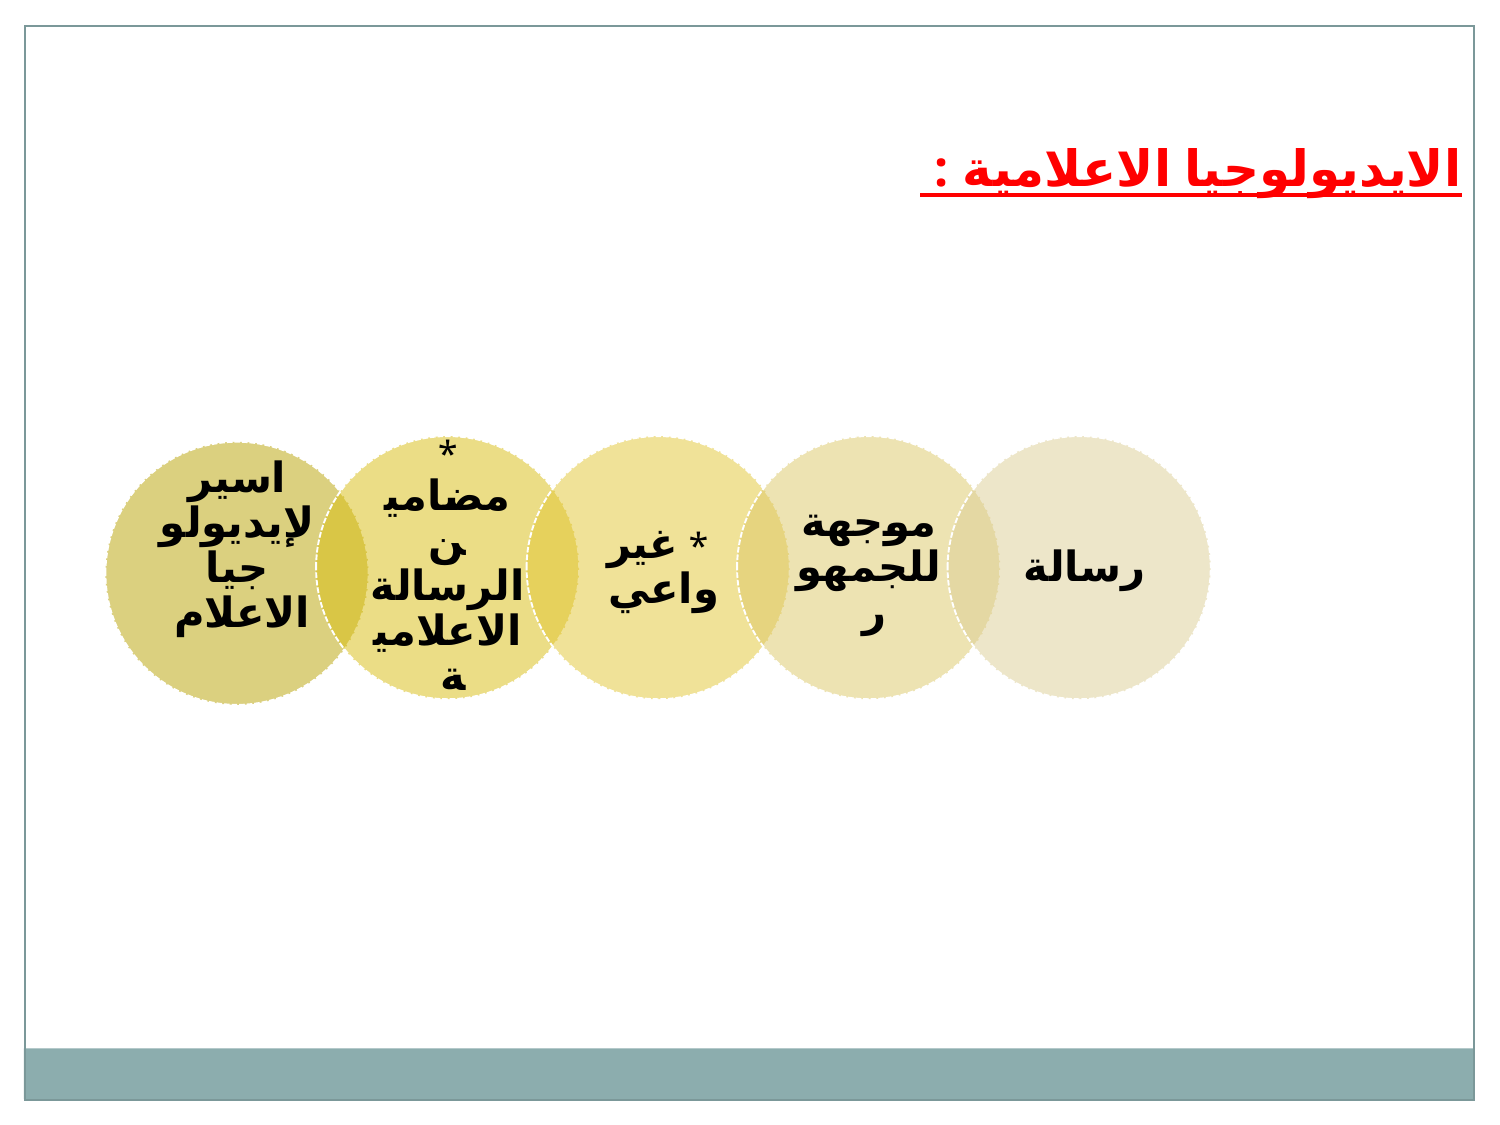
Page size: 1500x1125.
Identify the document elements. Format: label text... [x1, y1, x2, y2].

text_box الايديولوجيا الاعلامية : [905, 128, 1477, 204]
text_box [105, 234, 1212, 902]
